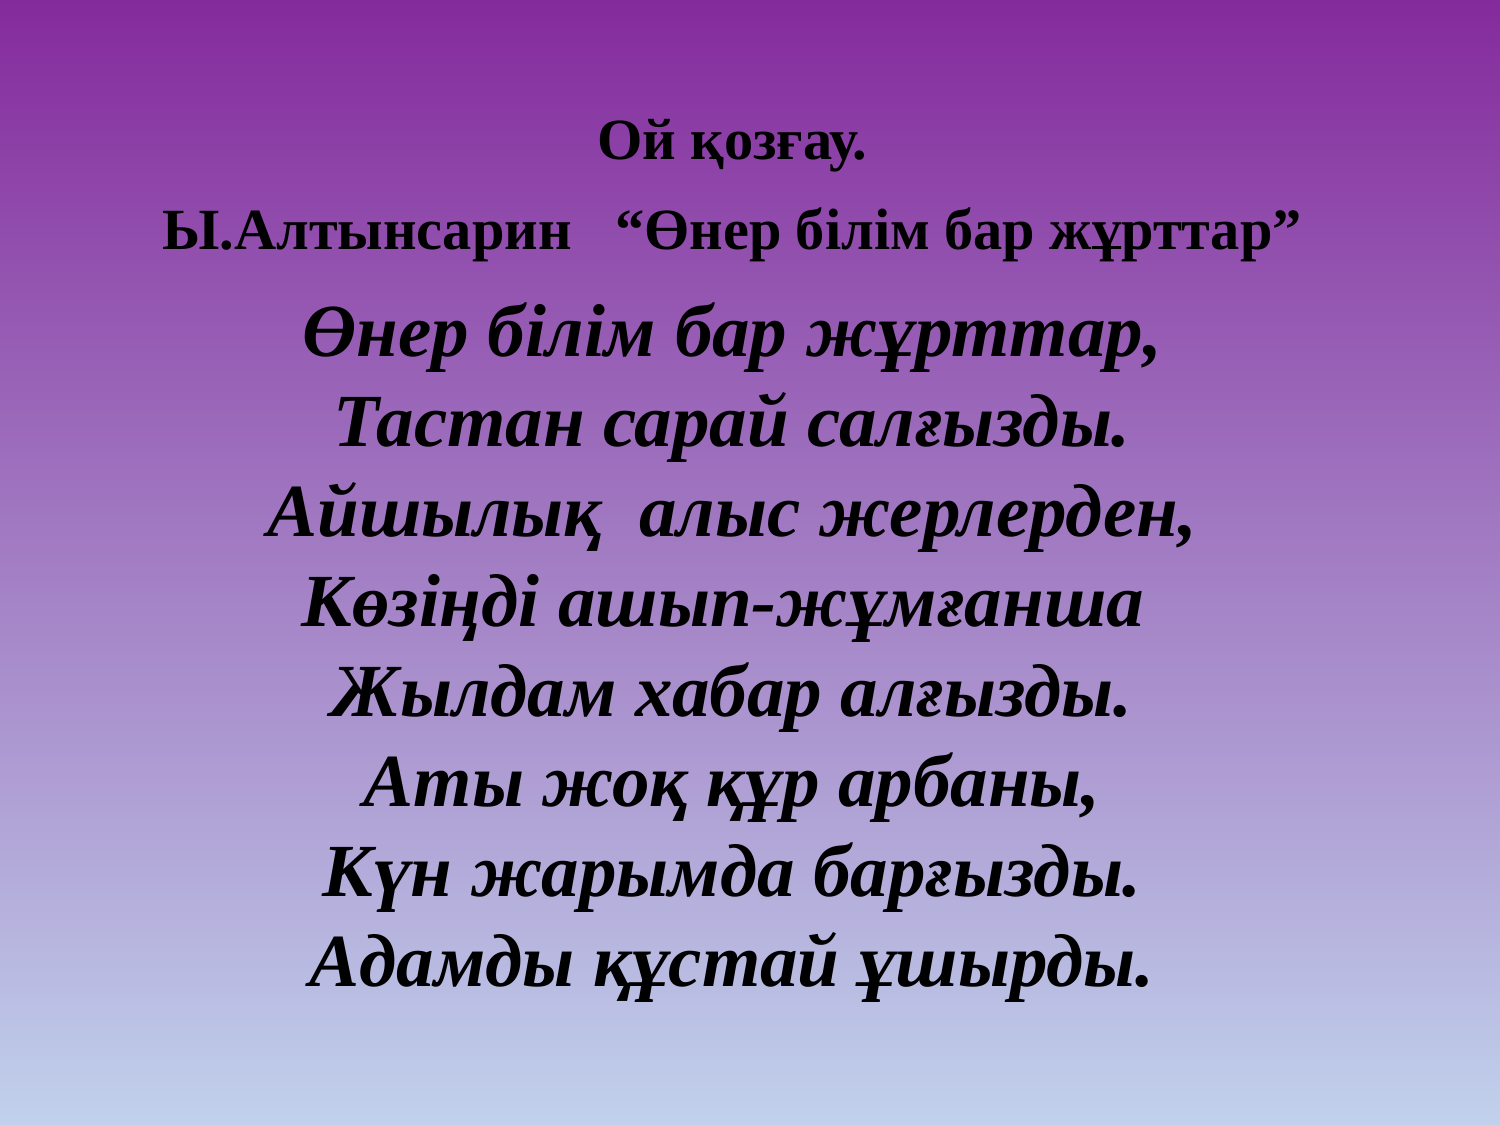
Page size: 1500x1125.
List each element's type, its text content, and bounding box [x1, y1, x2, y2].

text_box Ой қозғау. Ы.Алтынсарин “Өнер білім бар жұрттар” Өнер білім бар жұрттар, Тастан сарай салғызды. Айшылық алыс жерлерден, Көзіңді ашып-жұмғанша Жылдам хабар алғызды. Аты жоқ құр арбаны, Күн жарымда барғызды. Адамды құстай ұшырды. [82, 93, 1383, 1079]
